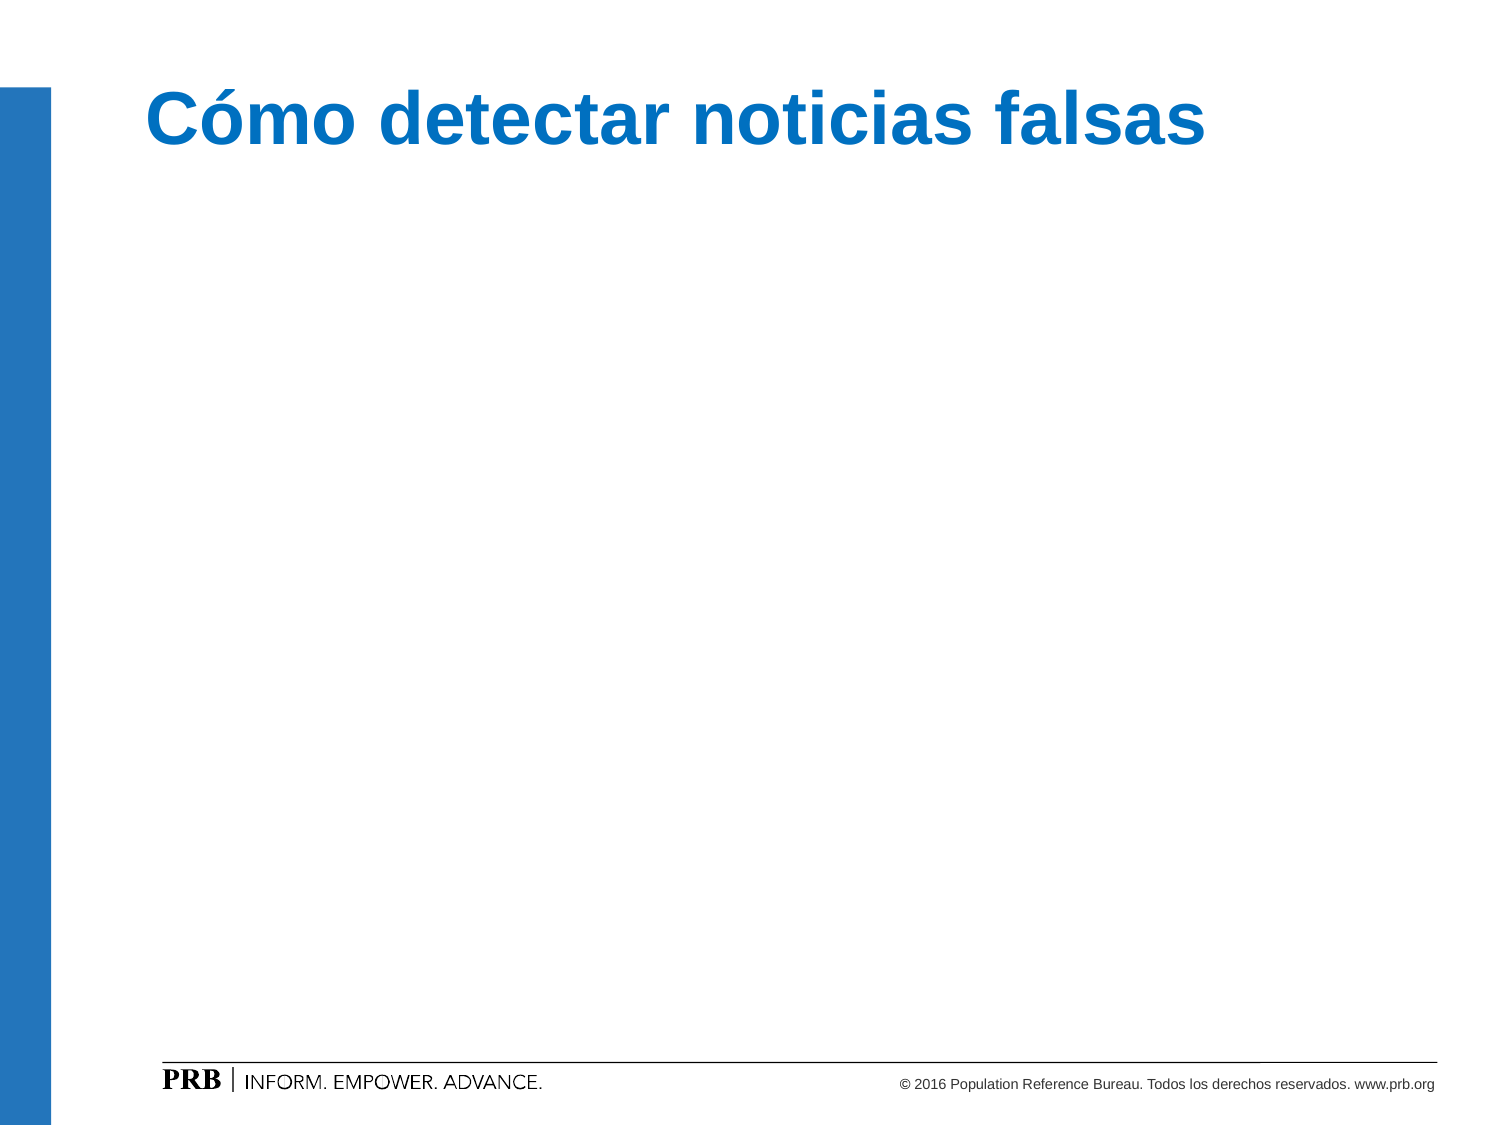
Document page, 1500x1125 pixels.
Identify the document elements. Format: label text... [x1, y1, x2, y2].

title Cómo detectar noticias falsas [130, 62, 1400, 225]
